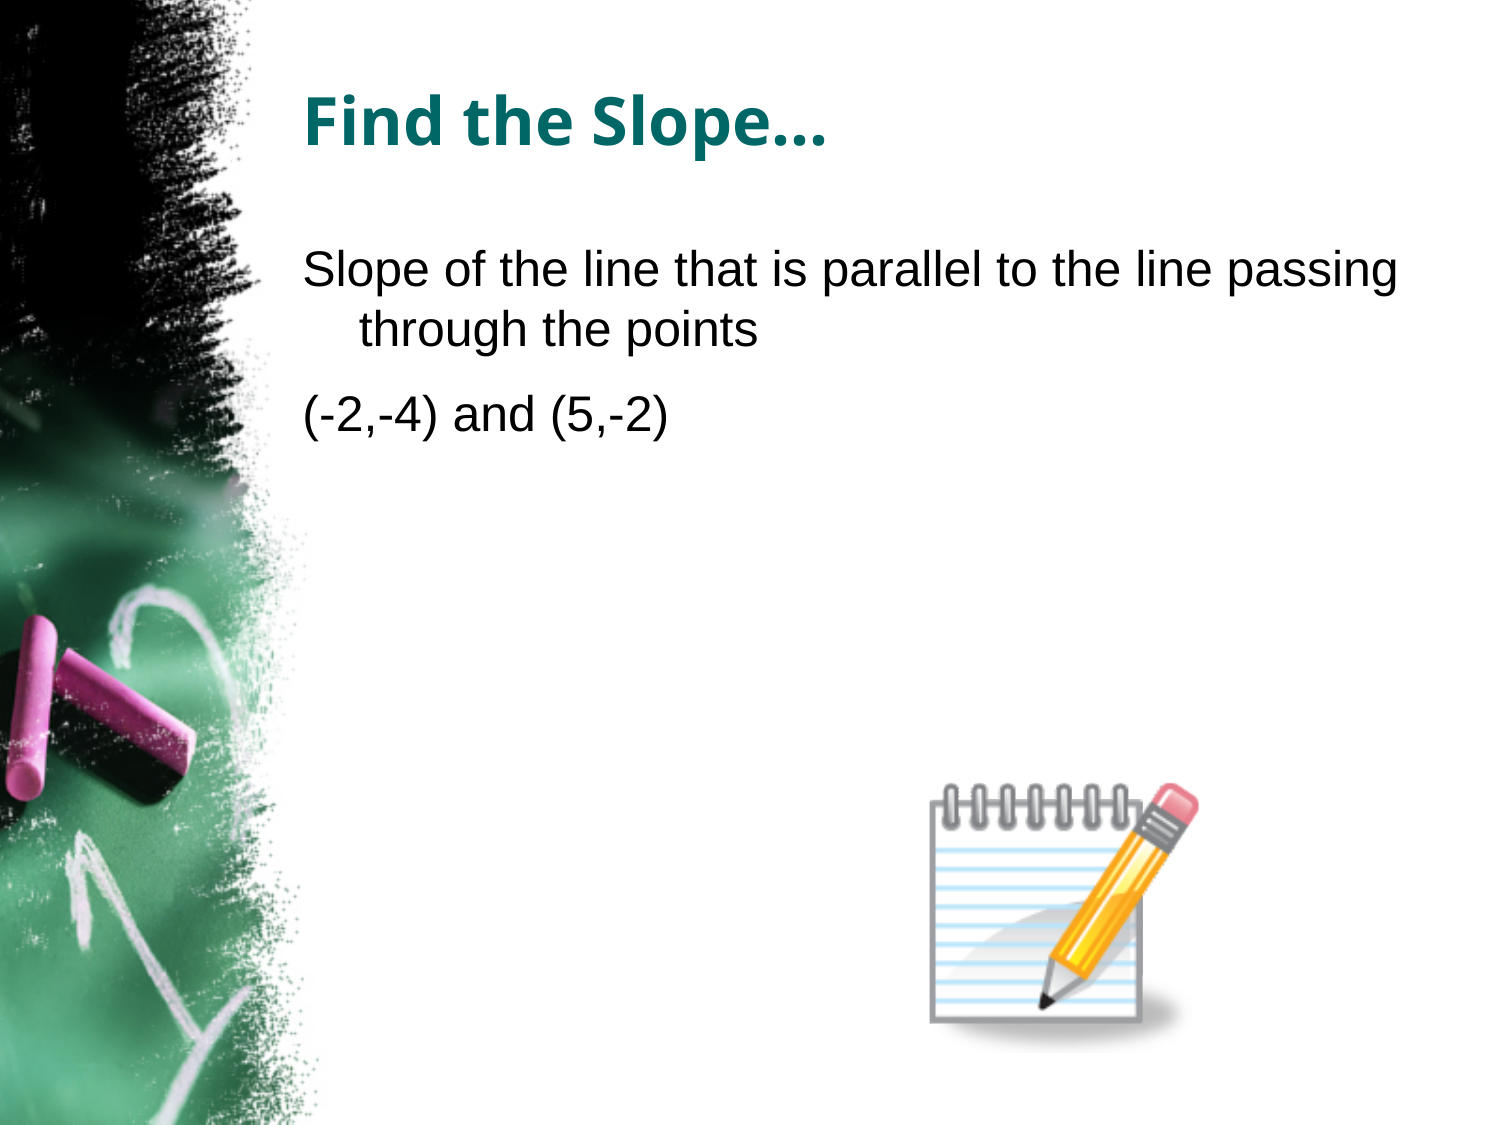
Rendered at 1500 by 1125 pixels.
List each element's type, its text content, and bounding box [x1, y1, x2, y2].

picture [0, 0, 1500, 1125]
title Find the Slope… [287, 49, 1438, 188]
list Slope of the line that is parallel to the line passing through the points (-2,-4) and (5,-2) [287, 228, 1438, 980]
